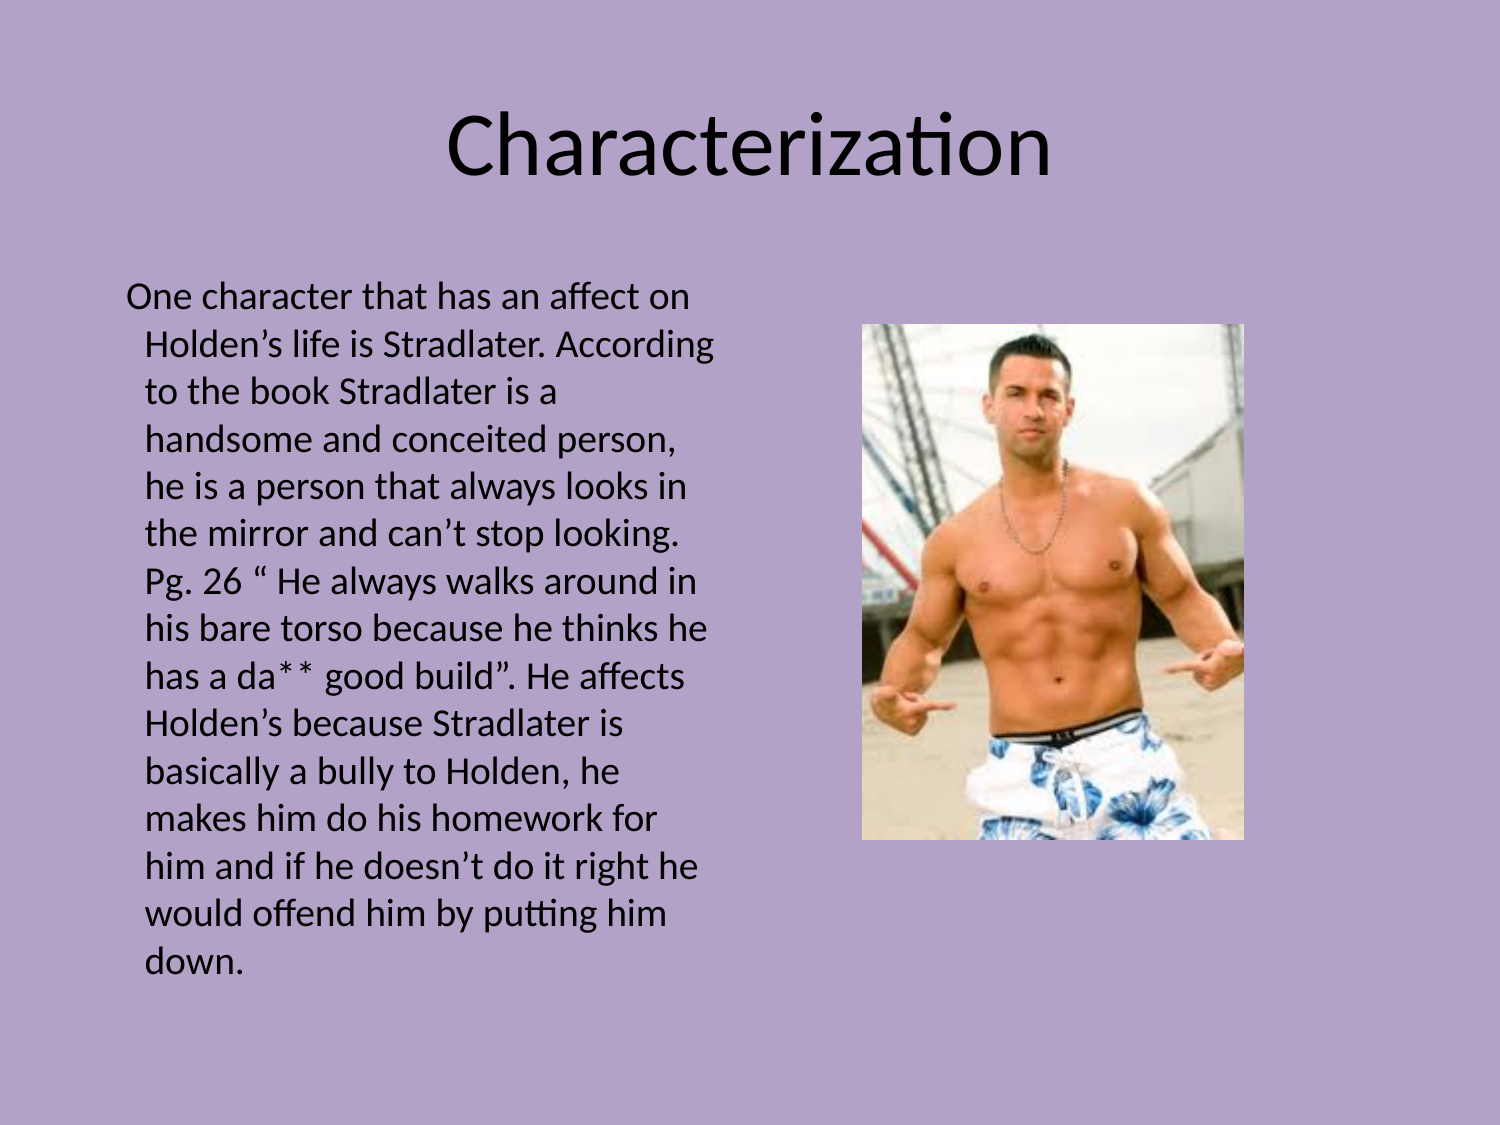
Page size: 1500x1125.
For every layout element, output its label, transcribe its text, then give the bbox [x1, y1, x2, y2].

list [862, 324, 1244, 840]
list One character that has an affect on Holden’s life is Stradlater. According to the book Stradlater is a handsome and conceited person, he is a person that always looks in the mirror and can’t stop looking. Pg. 26 “ He always walks around in his bare torso because he thinks he has a da** good build”. He affects Holden’s because Stradlater is basically a bully to Holden, he makes him do his homework for him and if he doesn’t do it right he would offend him by putting him down. [74, 262, 738, 1006]
title Characterization [74, 44, 1426, 233]
